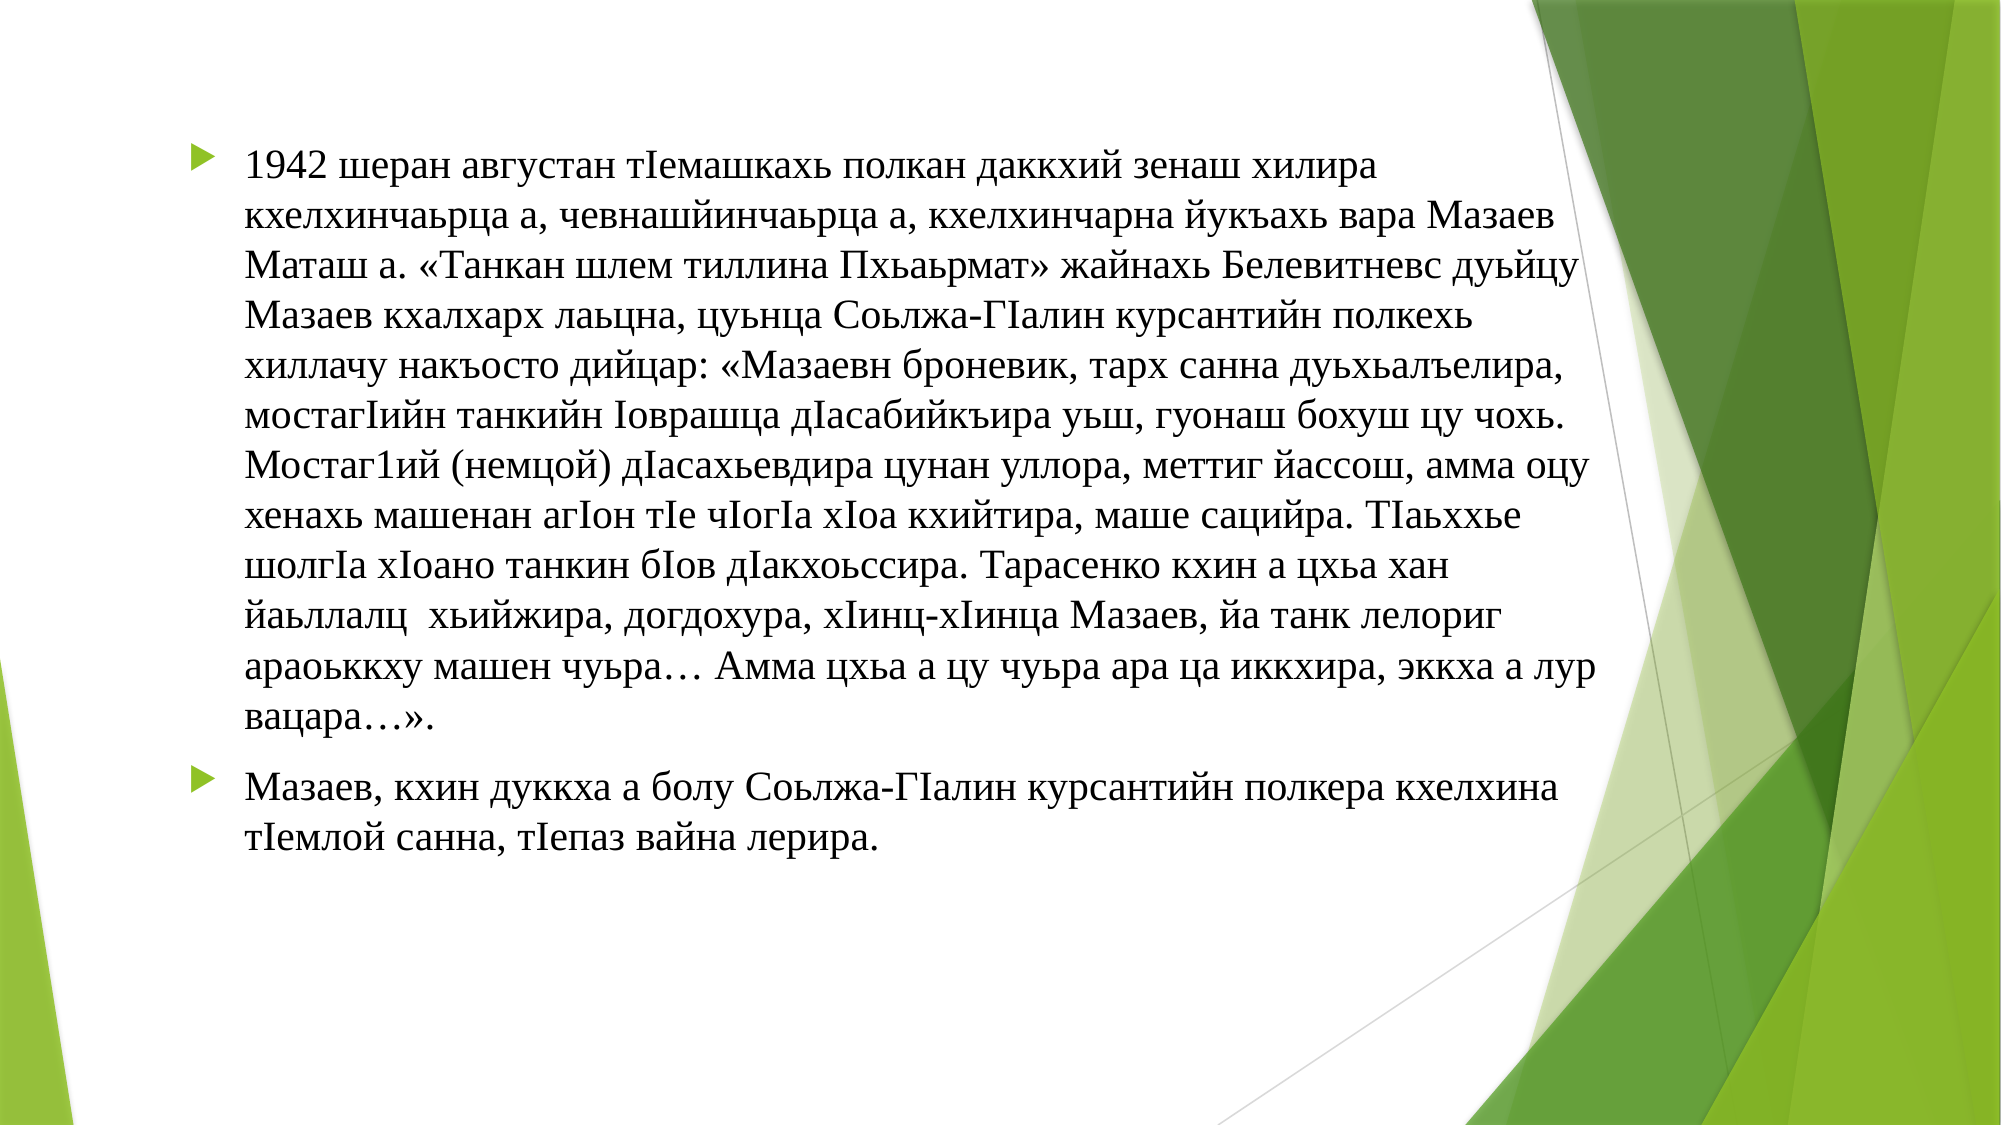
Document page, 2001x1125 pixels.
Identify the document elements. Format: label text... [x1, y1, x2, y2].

list 1942 шеран августан тӀемашкахь полкан даккхий зенаш хилира кхелхинчаьрца а, чевнашйинчаьрца а, кхелхинчарна йукъахь вара Мазаев Маташ а. «Танкан шлем тиллина Пхьаьрмат» жайнахь Белевитневс дуьйцу Мазаев кхалхарх лаьцна, цуьнца Соьлжа-ГӀалин курсантийн полкехь хиллачу накъосто дийцар: «Мазаевн броневик, тарх санна дуьхьалъелира, мостагӀийн танкийн Ӏоврашца дӀасабийкъира уьш, гуонаш бохуш цу чохь. Мостаг1ий (немцой) дӀасахьевдира цунан уллора, меттиг йассош, амма оцу хенахь машенан агӀон тӀе чӀогӀа хӀоа кхийтира, маше сацийра. ТӀаьххье шолгӀа хӀоано танкин бӀов дӀакхоьссира. Тарасенко кхин а цхьа хан йаьллалц хьийжира, догдохура, хӀинц-хӀинца Мазаев, йа танк лелориг араоьккху машен чуьра… Амма цхьа а цу чуьра ара ца иккхира, эккха а лур вацара…». Мазаев, кхин дуккха а болу Соьлжа-ГӀалин курсантийн полкера кхелхина тӀемлой санна, тӀепаз вайна лерира. [173, 129, 1619, 991]
